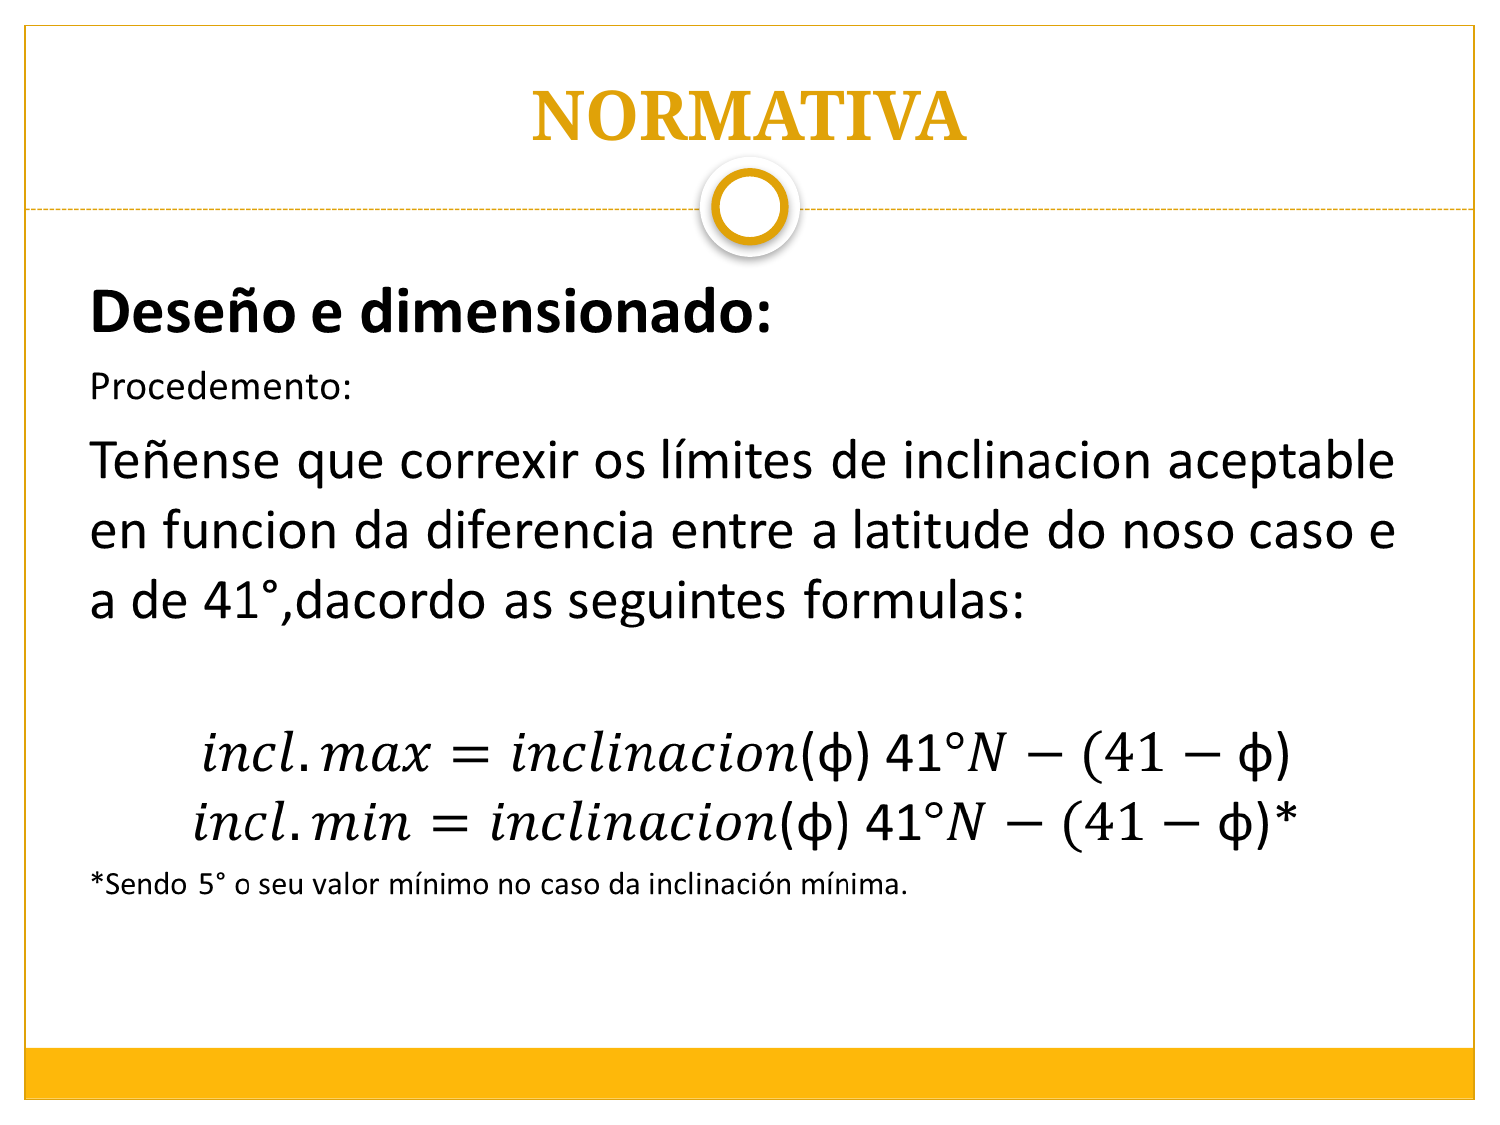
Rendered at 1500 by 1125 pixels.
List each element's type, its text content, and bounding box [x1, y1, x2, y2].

title NORMATIVA [49, 37, 1450, 162]
list [49, 250, 1445, 1001]
